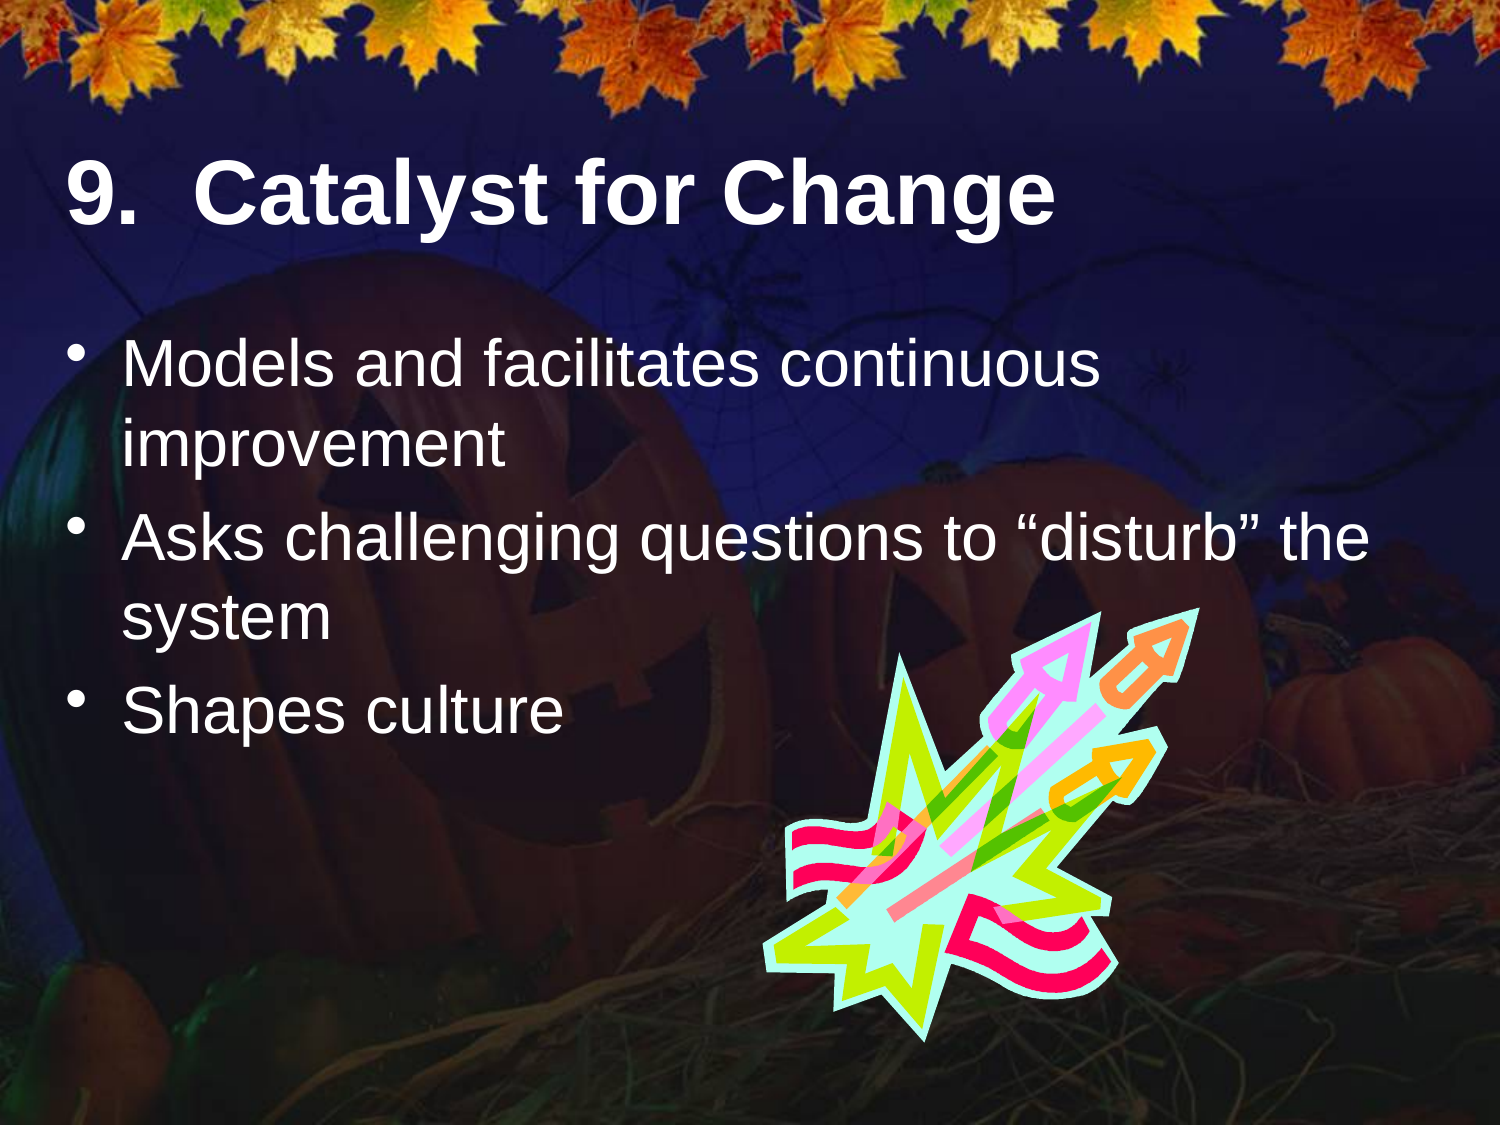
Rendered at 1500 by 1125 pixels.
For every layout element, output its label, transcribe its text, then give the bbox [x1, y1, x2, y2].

list Models and facilitates continuous improvement Asks challenging questions to “disturb” the system Shapes culture [49, 312, 1451, 1013]
picture [0, 0, 1500, 1125]
title 9. Catalyst for Change [49, 87, 1451, 288]
